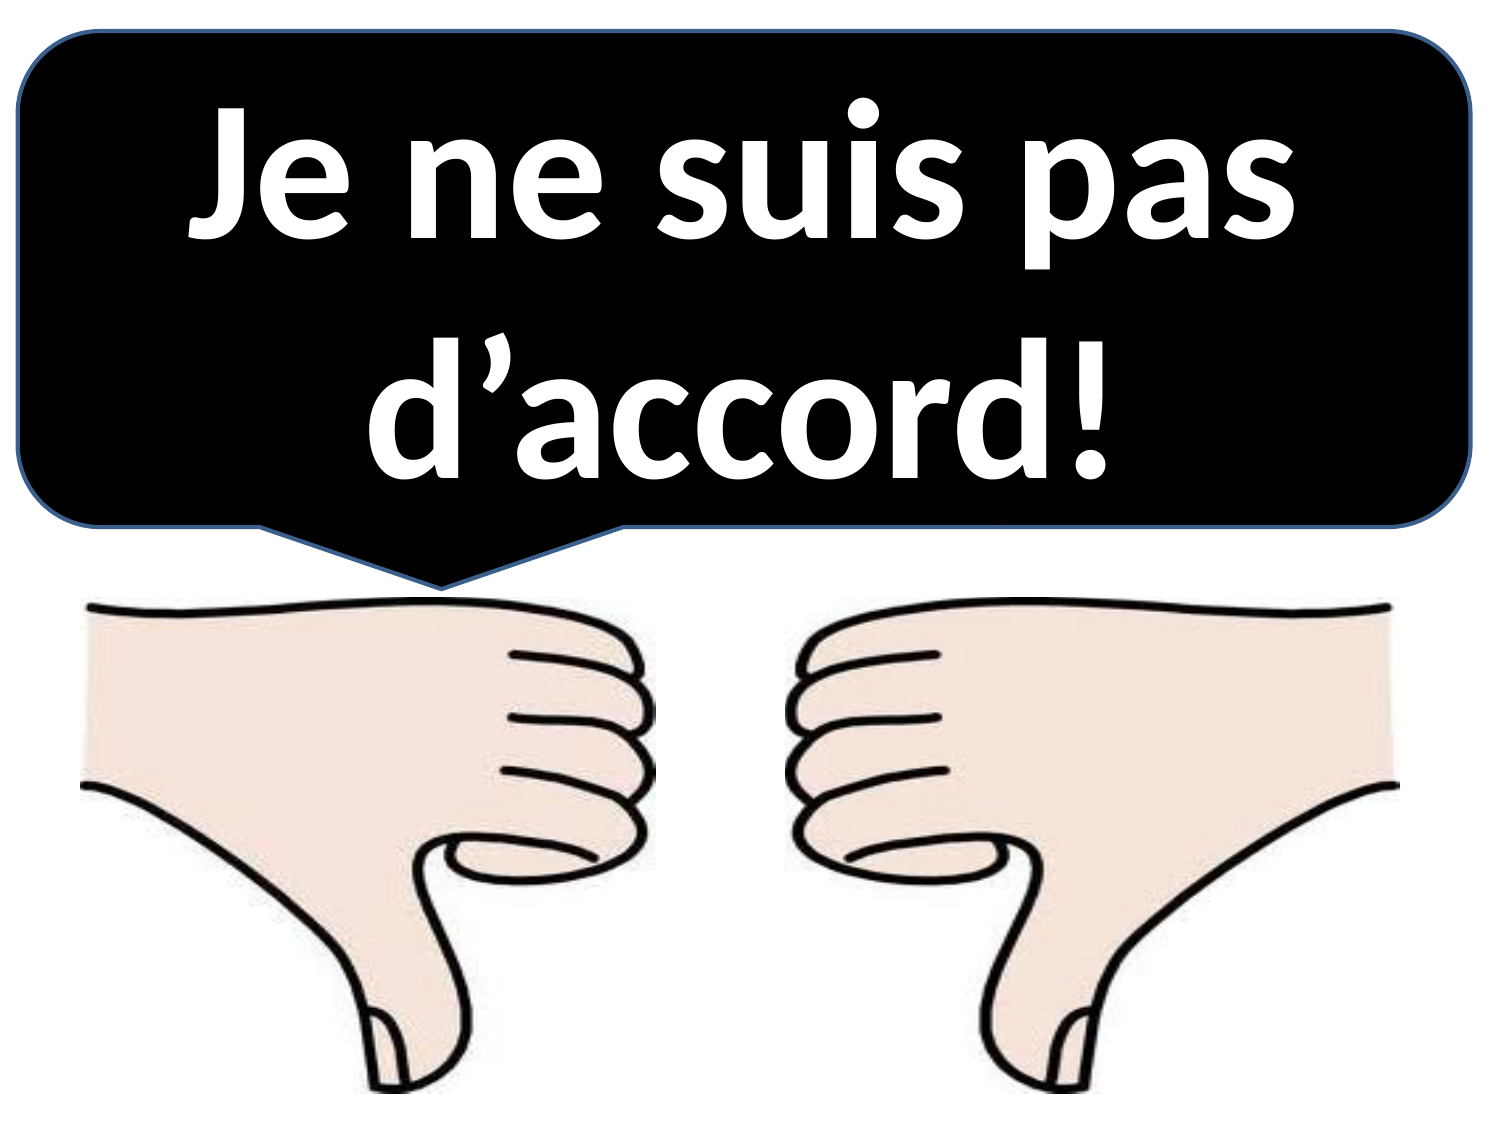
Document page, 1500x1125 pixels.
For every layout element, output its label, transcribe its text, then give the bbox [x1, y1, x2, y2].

picture [79, 597, 656, 1095]
text_box Je ne suis pas d’accord! [15, 28, 1473, 592]
picture [785, 597, 1400, 1095]
